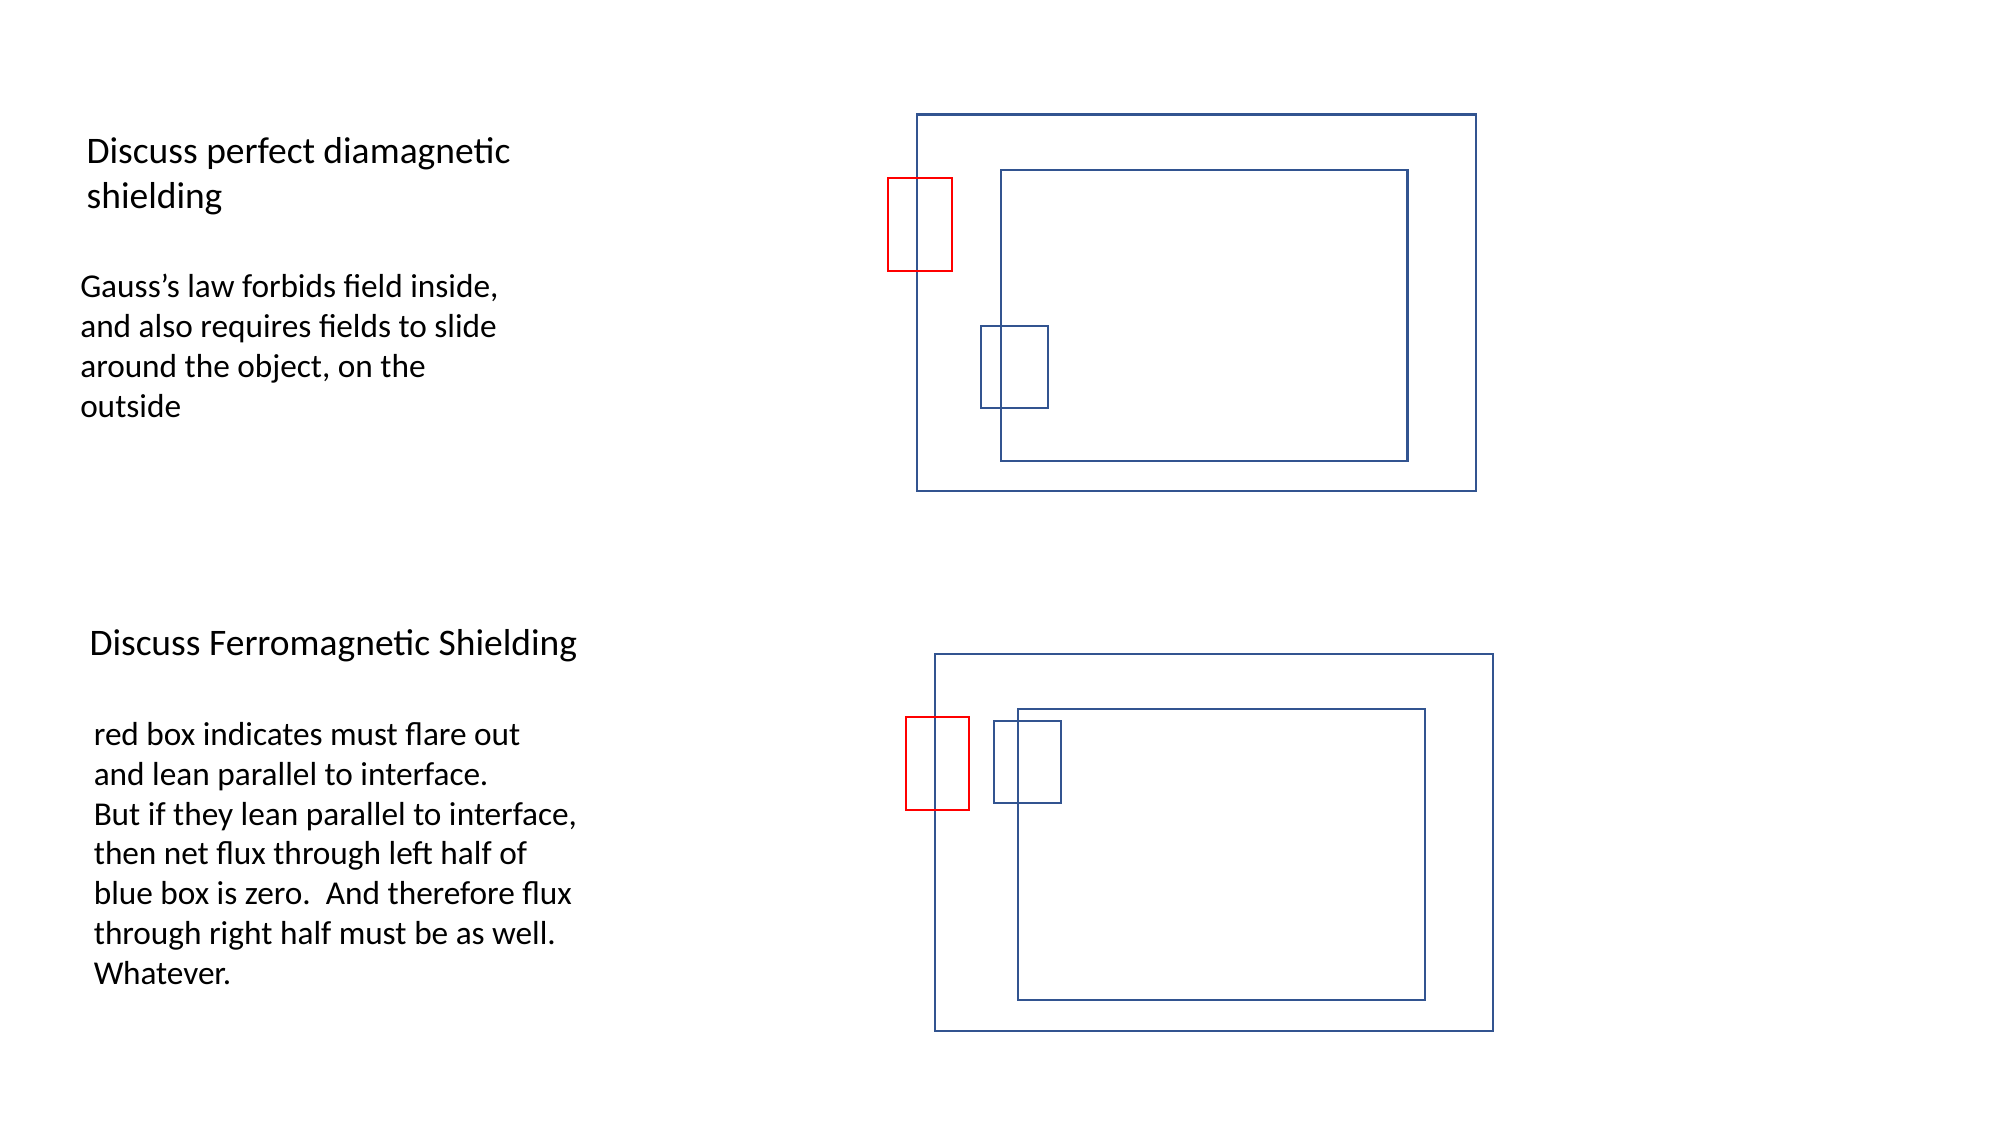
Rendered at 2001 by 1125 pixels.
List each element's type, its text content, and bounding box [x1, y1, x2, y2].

text_box [934, 653, 1494, 1032]
text_box Discuss perfect diamagnetic shielding [71, 118, 526, 224]
text_box [1017, 708, 1426, 1001]
text_box [916, 113, 1477, 492]
text_box [1000, 169, 1409, 462]
text_box Gauss’s law forbids field inside, and also requires fields to slide around the object, on the outside [65, 257, 522, 432]
text_box [993, 720, 1062, 804]
text_box Discuss Ferromagnetic Shielding [74, 610, 593, 671]
text_box [887, 177, 953, 272]
text_box [980, 325, 1049, 409]
text_box red box indicates must flare out and lean parallel to interface. But if they lean parallel to interface, then net flux through left half of blue box is zero. And therefore flux through right half must be as well. Whatever. [79, 704, 596, 999]
text_box [905, 716, 970, 811]
